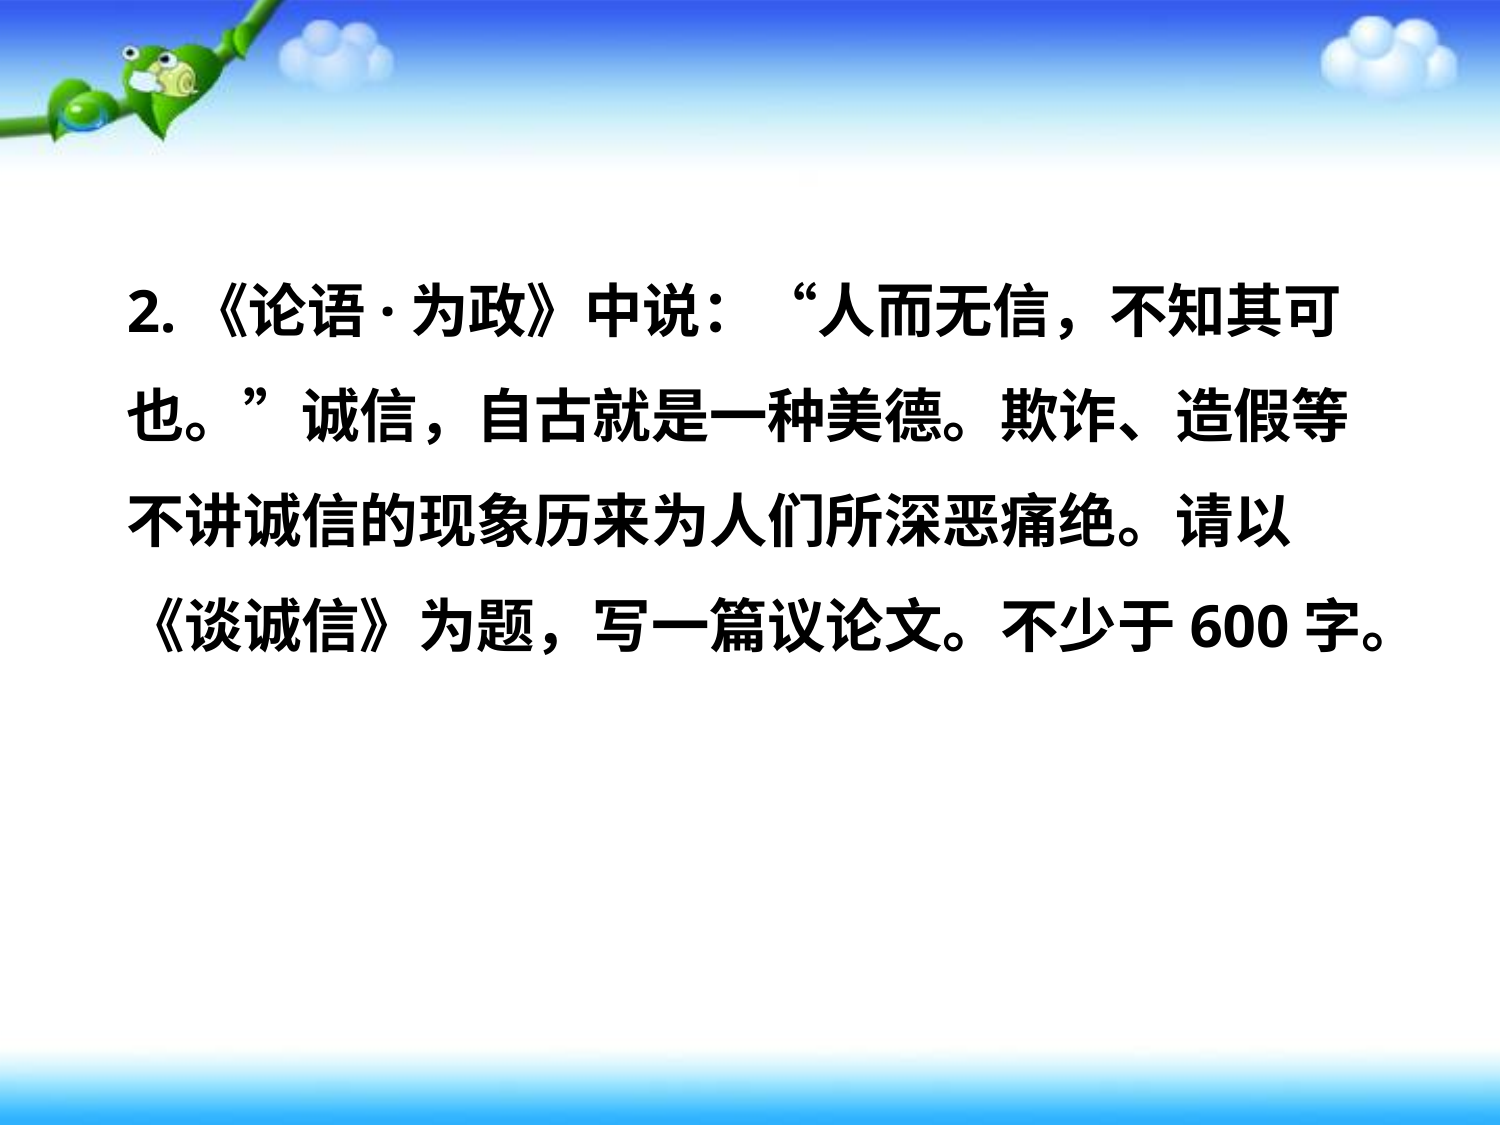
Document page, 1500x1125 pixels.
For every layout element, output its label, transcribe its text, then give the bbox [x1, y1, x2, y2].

picture [0, 0, 1500, 1125]
text_box 2.《论语·为政》中说：“人而无信，不知其可也。”诚信，自古就是一种美德。欺诈、造假等不讲诚信的现象历来为人们所深恶痛绝。请以《谈诚信》为题，写一篇议论文。不少于600字。 [112, 231, 1393, 667]
